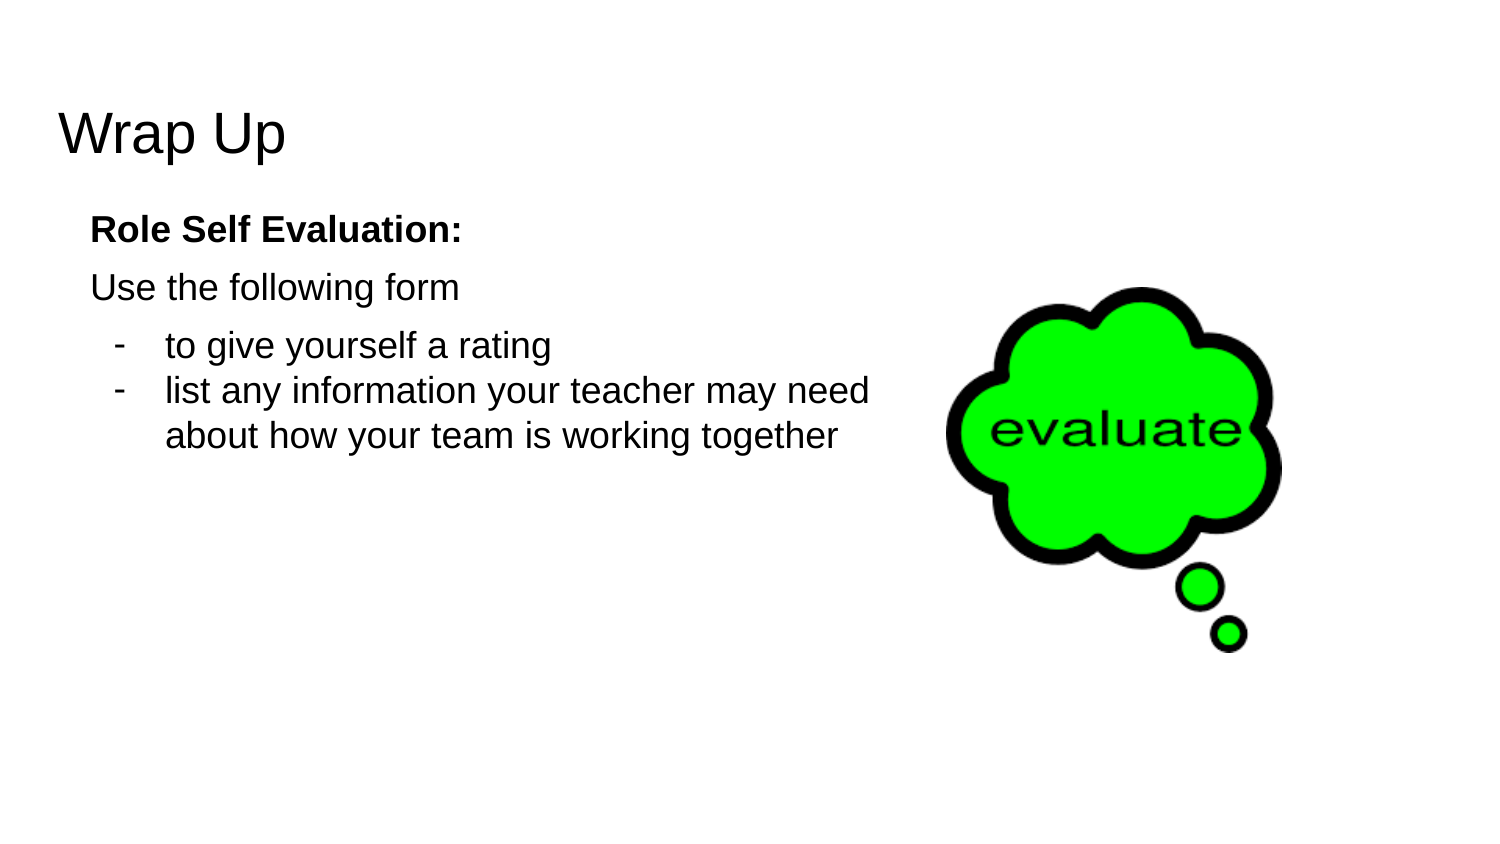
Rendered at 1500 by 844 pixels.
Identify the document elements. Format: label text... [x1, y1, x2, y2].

picture [945, 287, 1283, 654]
title Wrap Up [50, 24, 1239, 165]
list Role Self Evaluation: Use the following form to give yourself a rating list any information your teacher may need about how your team is working together [75, 198, 890, 795]
